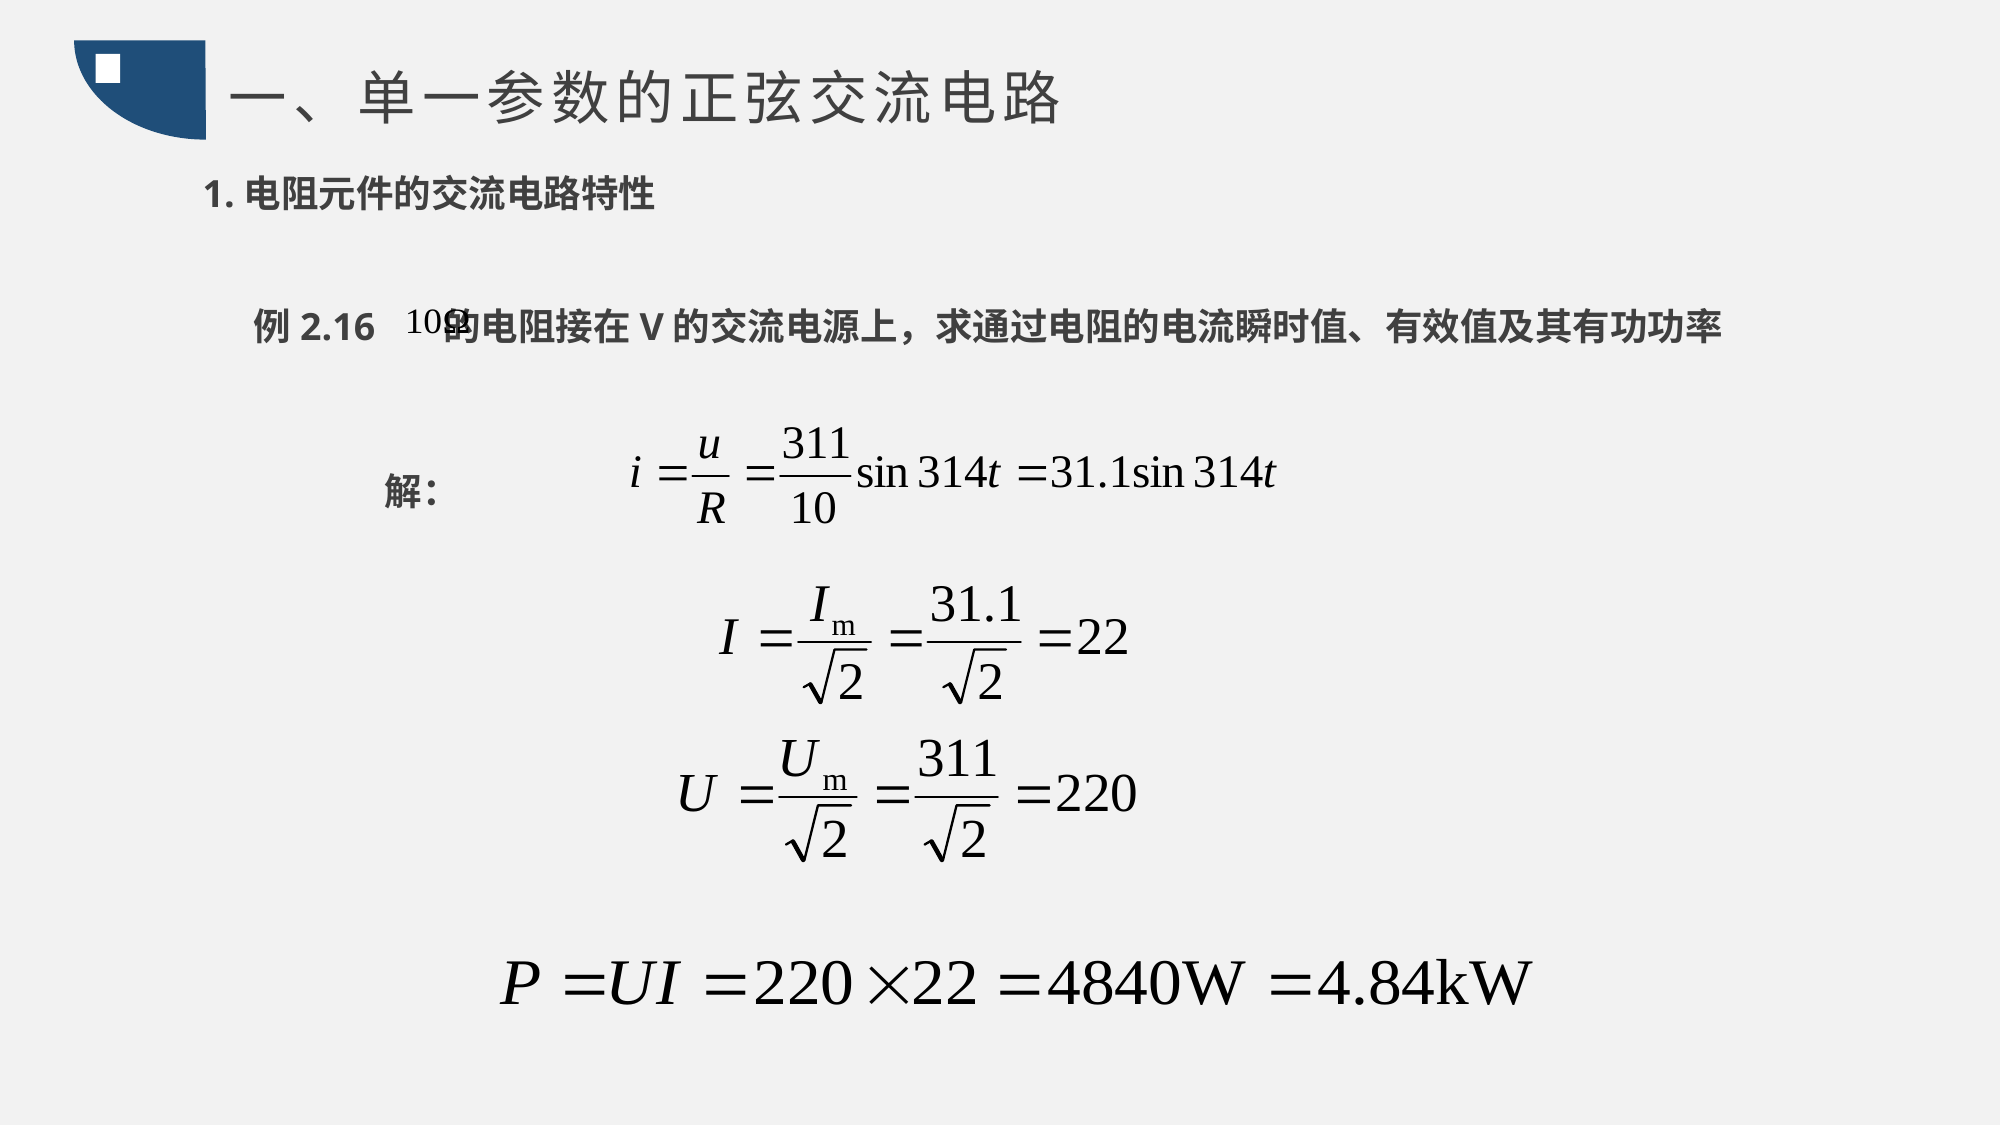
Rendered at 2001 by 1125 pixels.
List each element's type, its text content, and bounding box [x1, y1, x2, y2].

text_box 例2.16 的电阻接在V的交流电源上，求通过电阻的电流瞬时值、有效值及其有功功率 [239, 272, 1817, 356]
text_box 解： [369, 460, 623, 521]
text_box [623, 413, 1287, 535]
text_box 1.电阻元件的交流电路特性 [187, 139, 1834, 222]
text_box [403, 300, 479, 343]
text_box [710, 571, 1137, 717]
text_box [487, 944, 1545, 1021]
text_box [74, 0, 1120, 140]
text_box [672, 723, 1147, 876]
